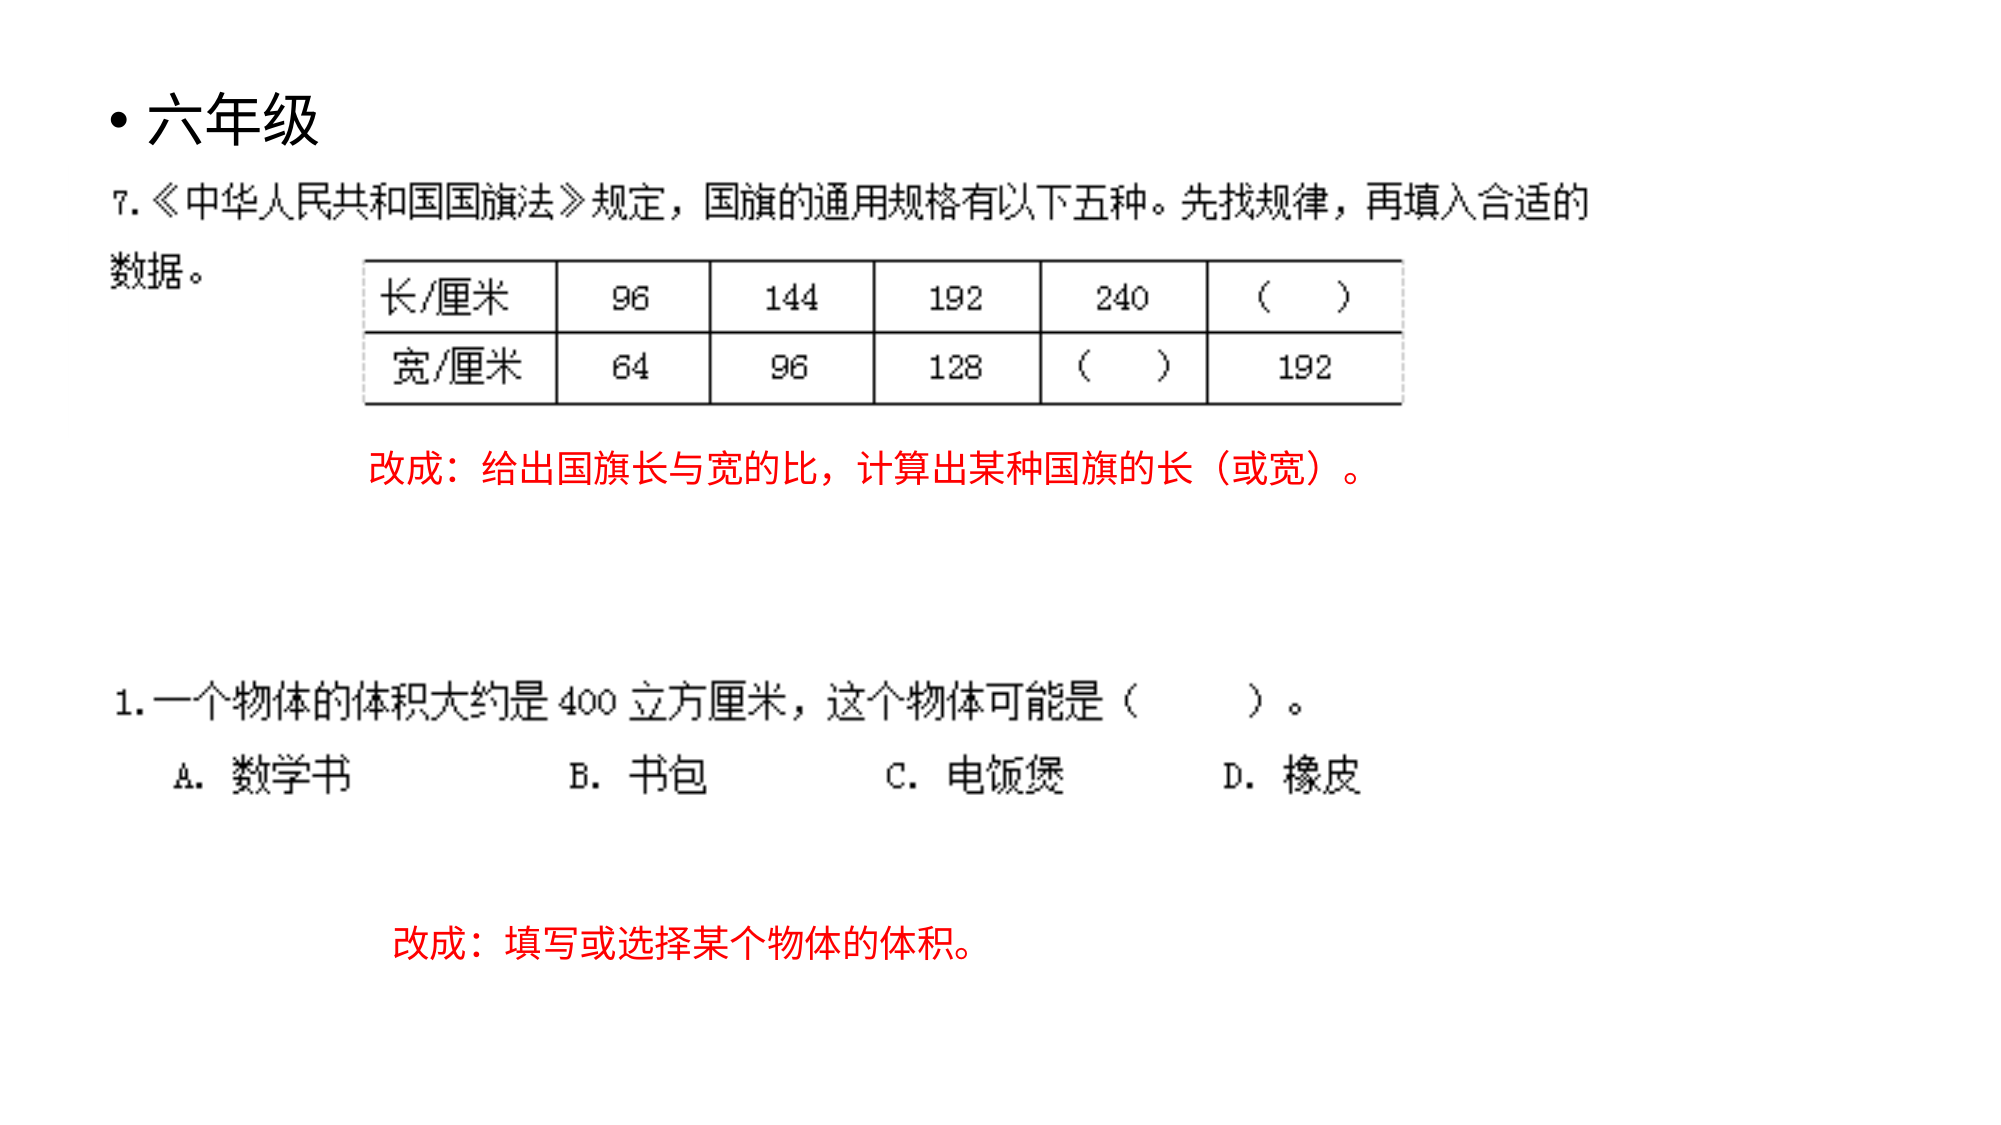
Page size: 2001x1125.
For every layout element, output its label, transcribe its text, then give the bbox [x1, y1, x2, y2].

text_box 改成：填写或选择某个物体的体积。 [377, 912, 1008, 972]
picture [67, 165, 1630, 438]
picture [67, 675, 1429, 826]
list 六年级 [93, 83, 378, 165]
text_box 改成：给出国旗长与宽的比，计算出某种国旗的长（或宽）。 [353, 438, 1397, 498]
